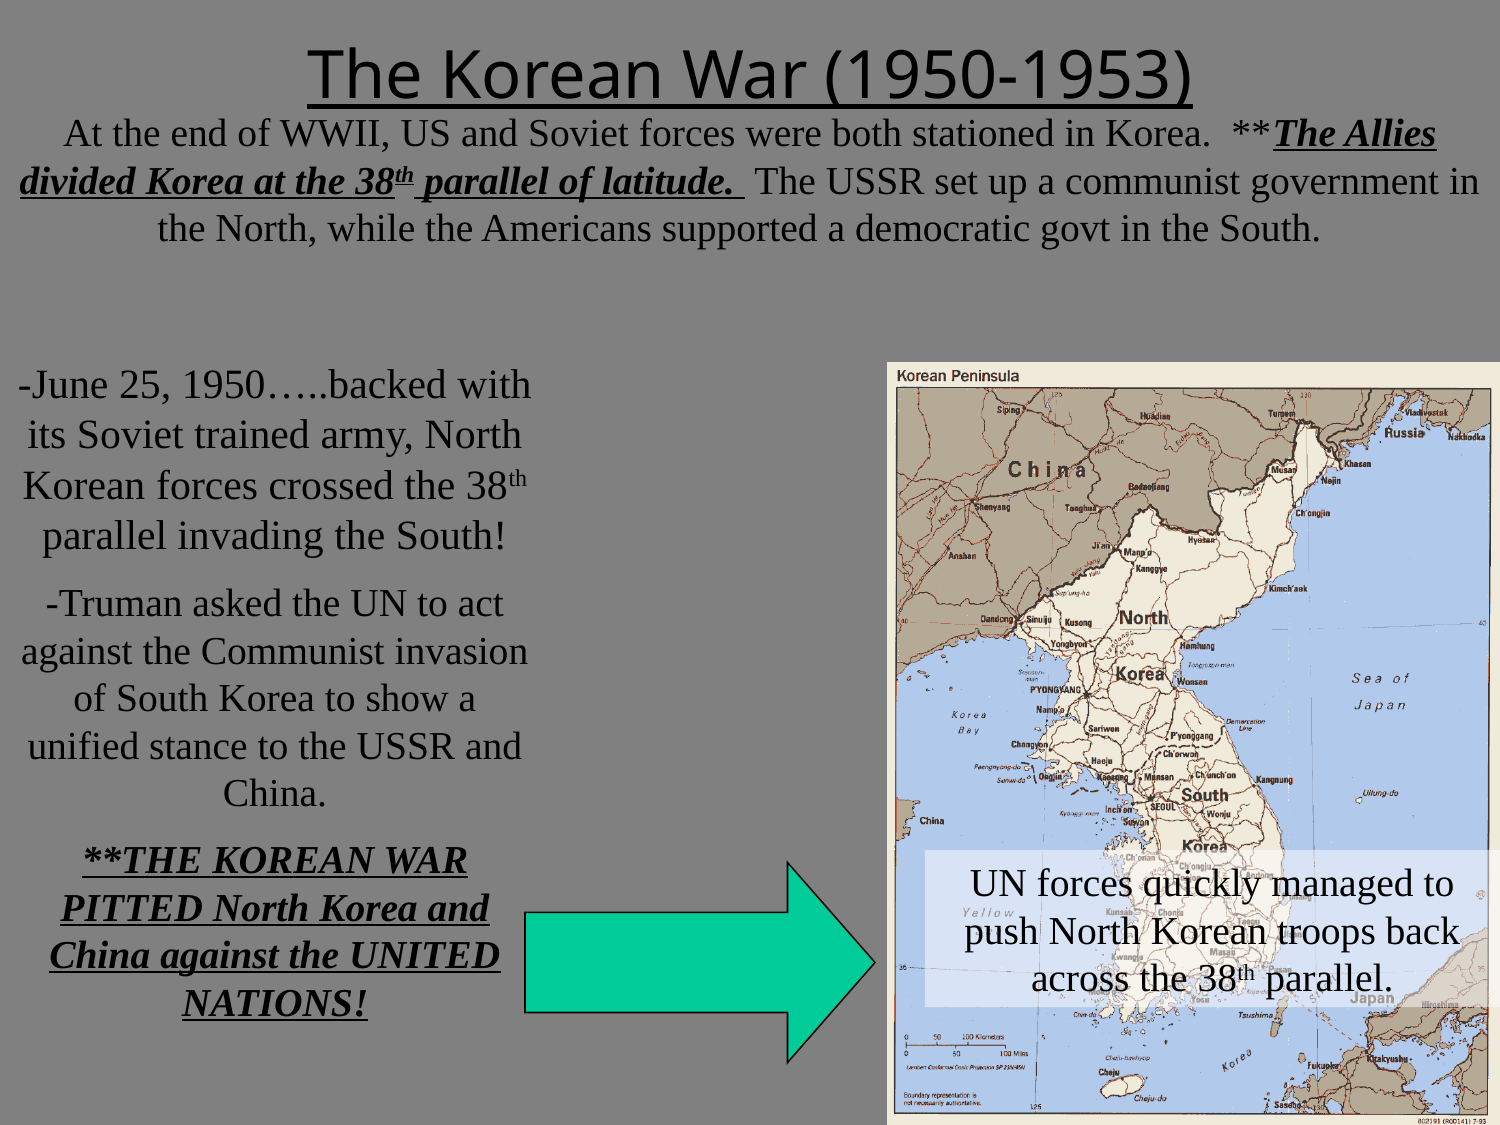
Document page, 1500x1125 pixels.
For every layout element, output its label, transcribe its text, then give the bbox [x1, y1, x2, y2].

text_box [525, 862, 876, 1063]
text_box -June 25, 1950…..backed with its Soviet trained army, North Korean forces crossed the 38th parallel invading the South! -Truman asked the UN to act against the Communist invasion of South Korea to show a unified stance to the USSR and China. **THE KOREAN WAR PITTED North Korea and China against the UNITED NATIONS! [0, 349, 550, 1032]
text_box At the end of WWII, US and Soviet forces were both stationed in Korea. **The Allies divided Korea at the 38th parallel of latitude. The USSR set up a communist government in the North, while the Americans supported a democratic govt in the South. [0, 99, 1500, 258]
text_box The Korean War (1950-1953) [37, 24, 1463, 99]
picture [887, 362, 1500, 1125]
